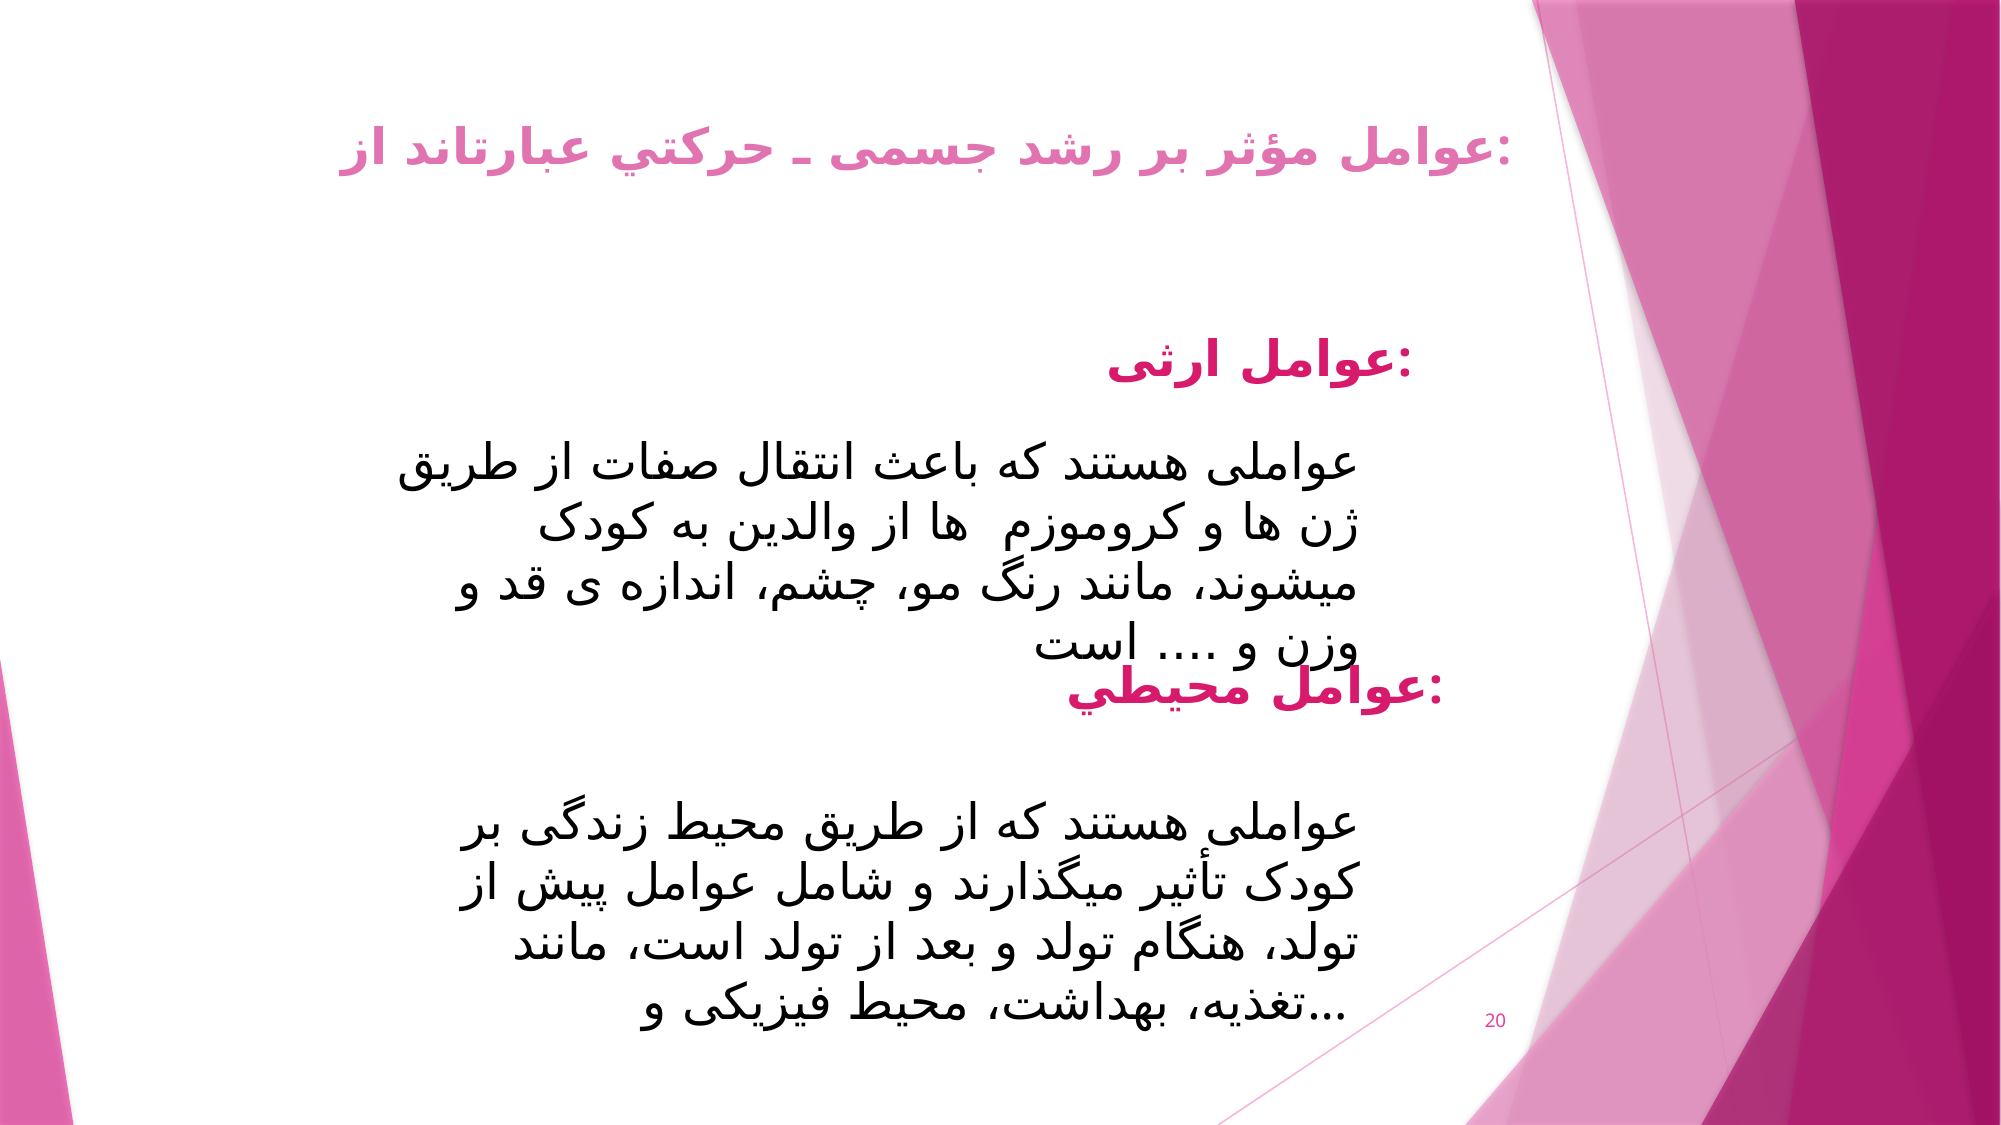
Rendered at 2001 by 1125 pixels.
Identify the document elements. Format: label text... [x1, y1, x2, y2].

slide_number 20 [1409, 991, 1522, 1051]
text_box عوامل محيطي: [1051, 646, 1458, 722]
text_box عواملی هستند که از طریق محیط زندگی بر کودک تأثیر میگذارند و شامل عوامل پیش از تولد، هنگام تولد و بعد از تولد است، مانند تغذیه، بهداشت، محیط فیزیکی و... [375, 782, 1376, 1037]
text_box عوامل ارثی: [1091, 319, 1440, 395]
text_box عوامل مؤثر بر رشد جسمی ـ حركتي عبارتاند از: [326, 106, 1527, 182]
text_box عواملی هستند که باعث انتقال صفات از طریق ژن ها و کروموزم ها از والدین به کودک میشوند، مانند رنگ مو، چشم، اندازه ی قد و وزن و .... است [375, 421, 1376, 677]
